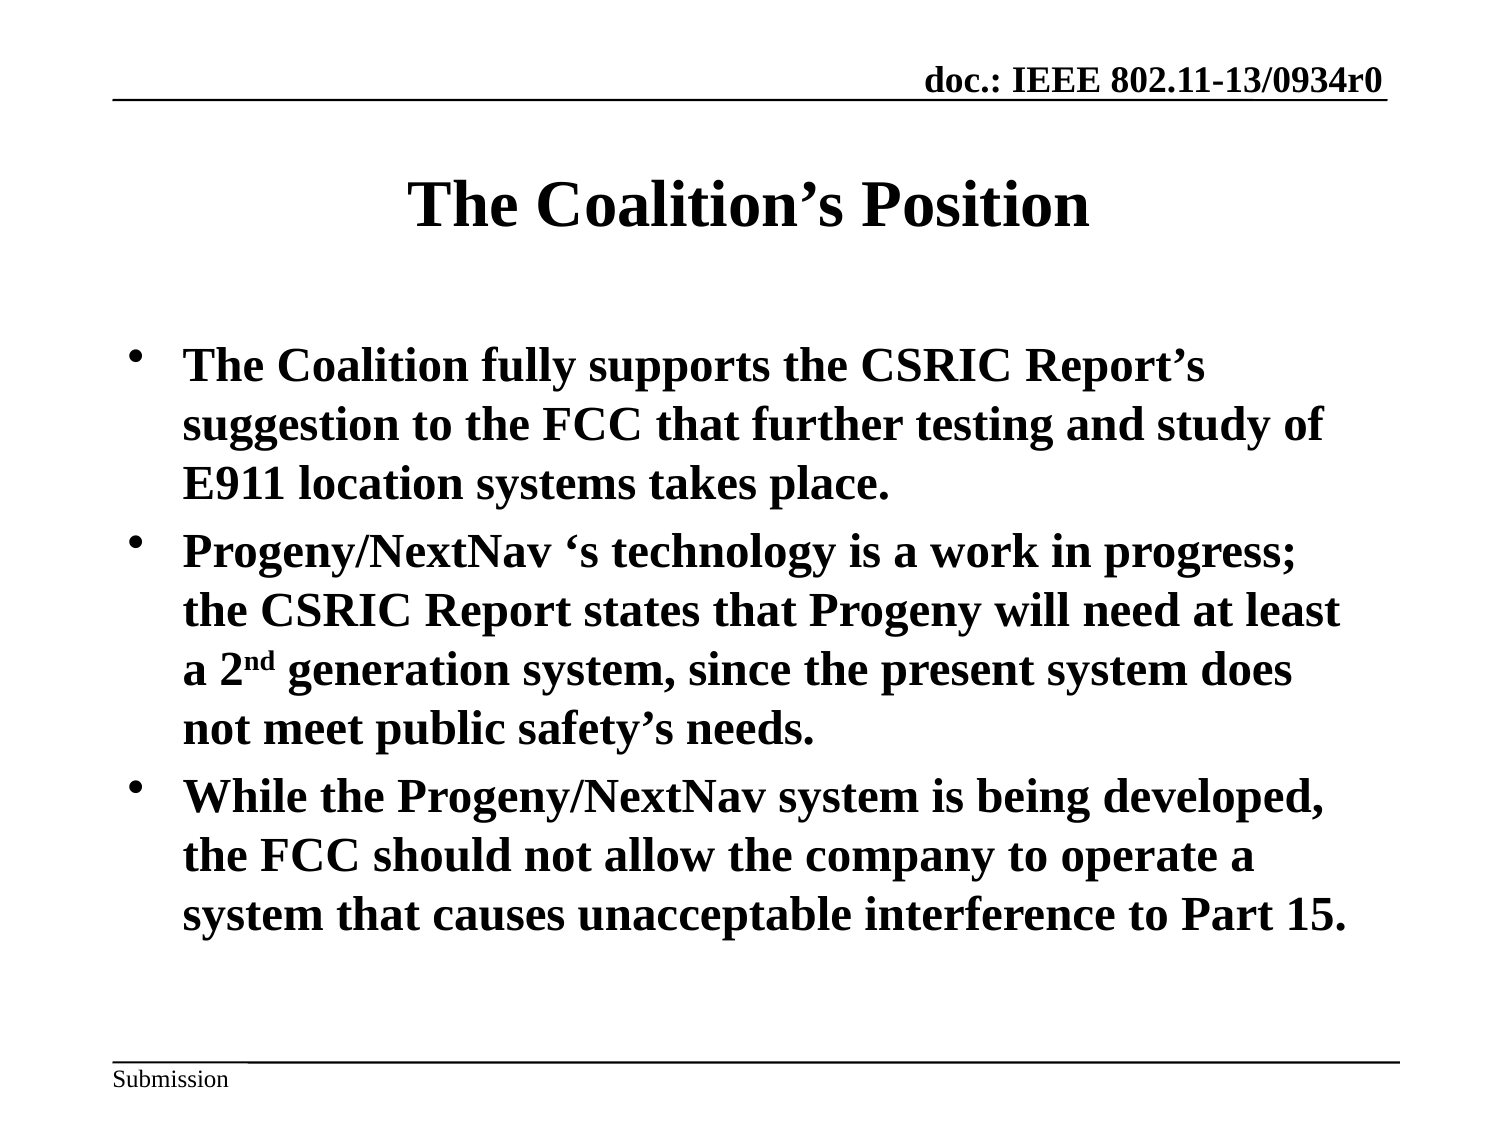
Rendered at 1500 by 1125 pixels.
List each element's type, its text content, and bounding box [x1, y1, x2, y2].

list The Coalition fully supports the CSRIC Report’s suggestion to the FCC that further testing and study of E911 location systems takes place. Progeny/NextNav ‘s technology is a work in progress; the CSRIC Report states that Progeny will need at least a 2nd generation system, since the present system does not meet public safety’s needs. While the Progeny/NextNav system is being developed, the FCC should not allow the company to operate a system that causes unacceptable interference to Part 15. [112, 324, 1388, 1000]
title The Coalition’s Position [112, 112, 1388, 288]
